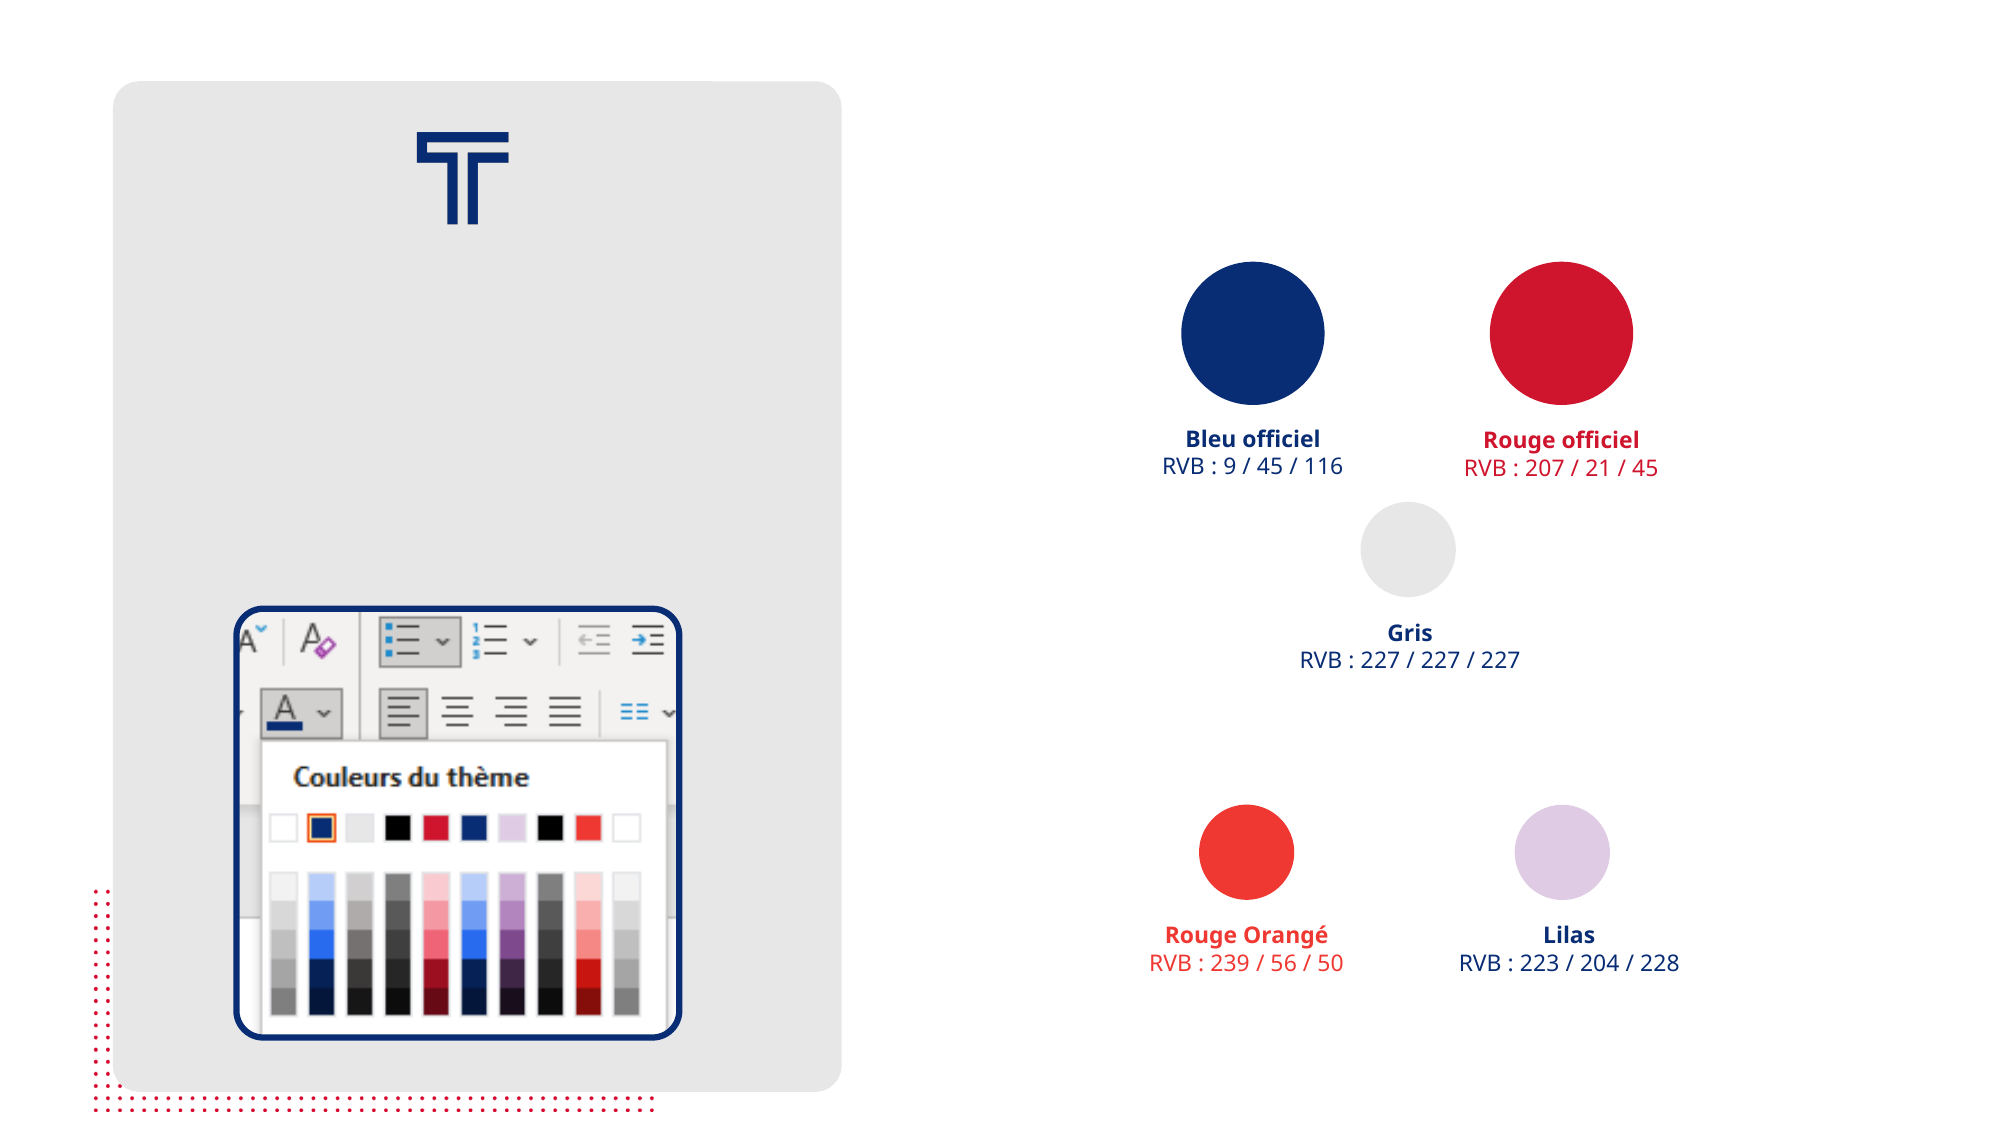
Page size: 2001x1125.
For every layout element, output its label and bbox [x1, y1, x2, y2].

picture [398, 113, 527, 243]
picture [240, 612, 676, 1034]
picture [94, 890, 653, 1112]
